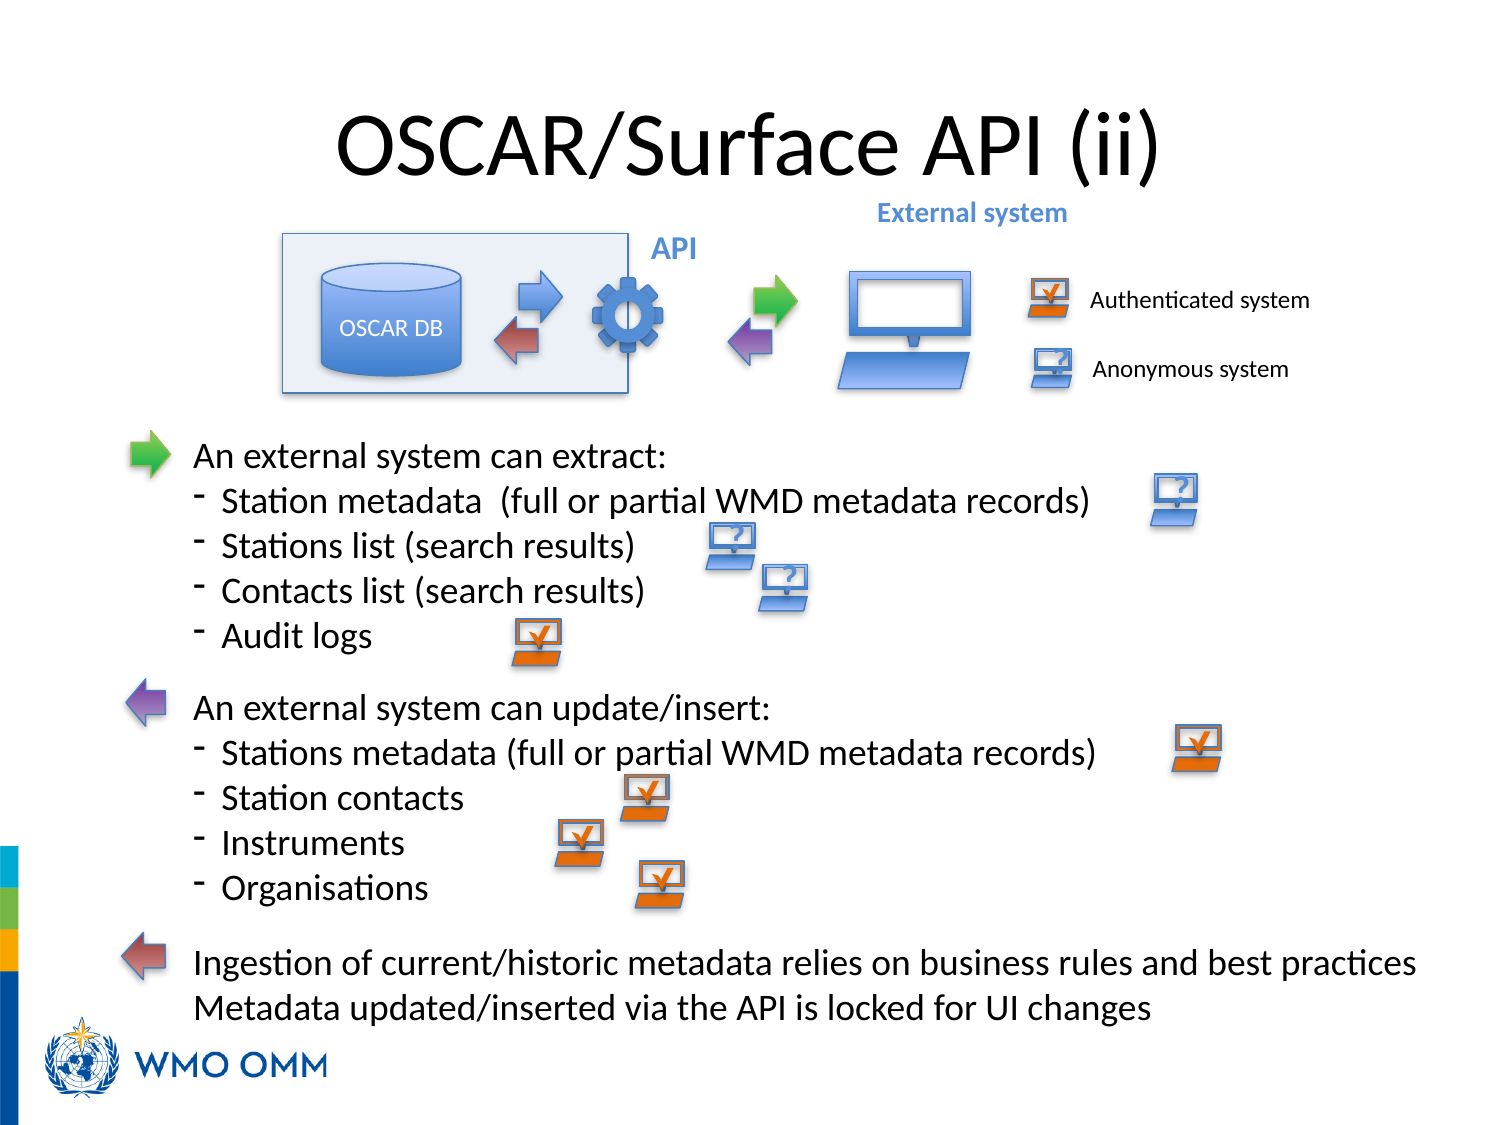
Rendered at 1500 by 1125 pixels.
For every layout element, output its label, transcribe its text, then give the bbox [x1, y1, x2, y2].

text_box [130, 429, 172, 479]
text_box An external system can extract: Station metadata (full or partial WMD metadata records) Stations list (search results) Contacts list (search results) Audit logs An external system can update/insert: Stations metadata (full or partial WMD metadata records) Station contacts Instruments Organisations Ingestion of current/historic metadata relies on business rules and best practices Metadata updated/inserted via the API is locked for UI changes [178, 424, 1434, 1036]
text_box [511, 618, 562, 666]
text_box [758, 564, 808, 612]
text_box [620, 774, 670, 822]
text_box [1028, 275, 1328, 322]
picture [0, 845, 327, 1125]
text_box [1171, 724, 1222, 772]
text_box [705, 522, 756, 570]
text_box [125, 678, 167, 727]
text_box [727, 317, 773, 367]
title OSCAR/Surface API (ii) [75, 45, 1425, 233]
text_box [634, 860, 685, 908]
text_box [282, 218, 714, 394]
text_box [837, 271, 971, 389]
text_box [121, 931, 166, 981]
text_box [1150, 473, 1198, 526]
text_box [753, 274, 799, 328]
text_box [1031, 345, 1307, 392]
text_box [554, 819, 604, 867]
